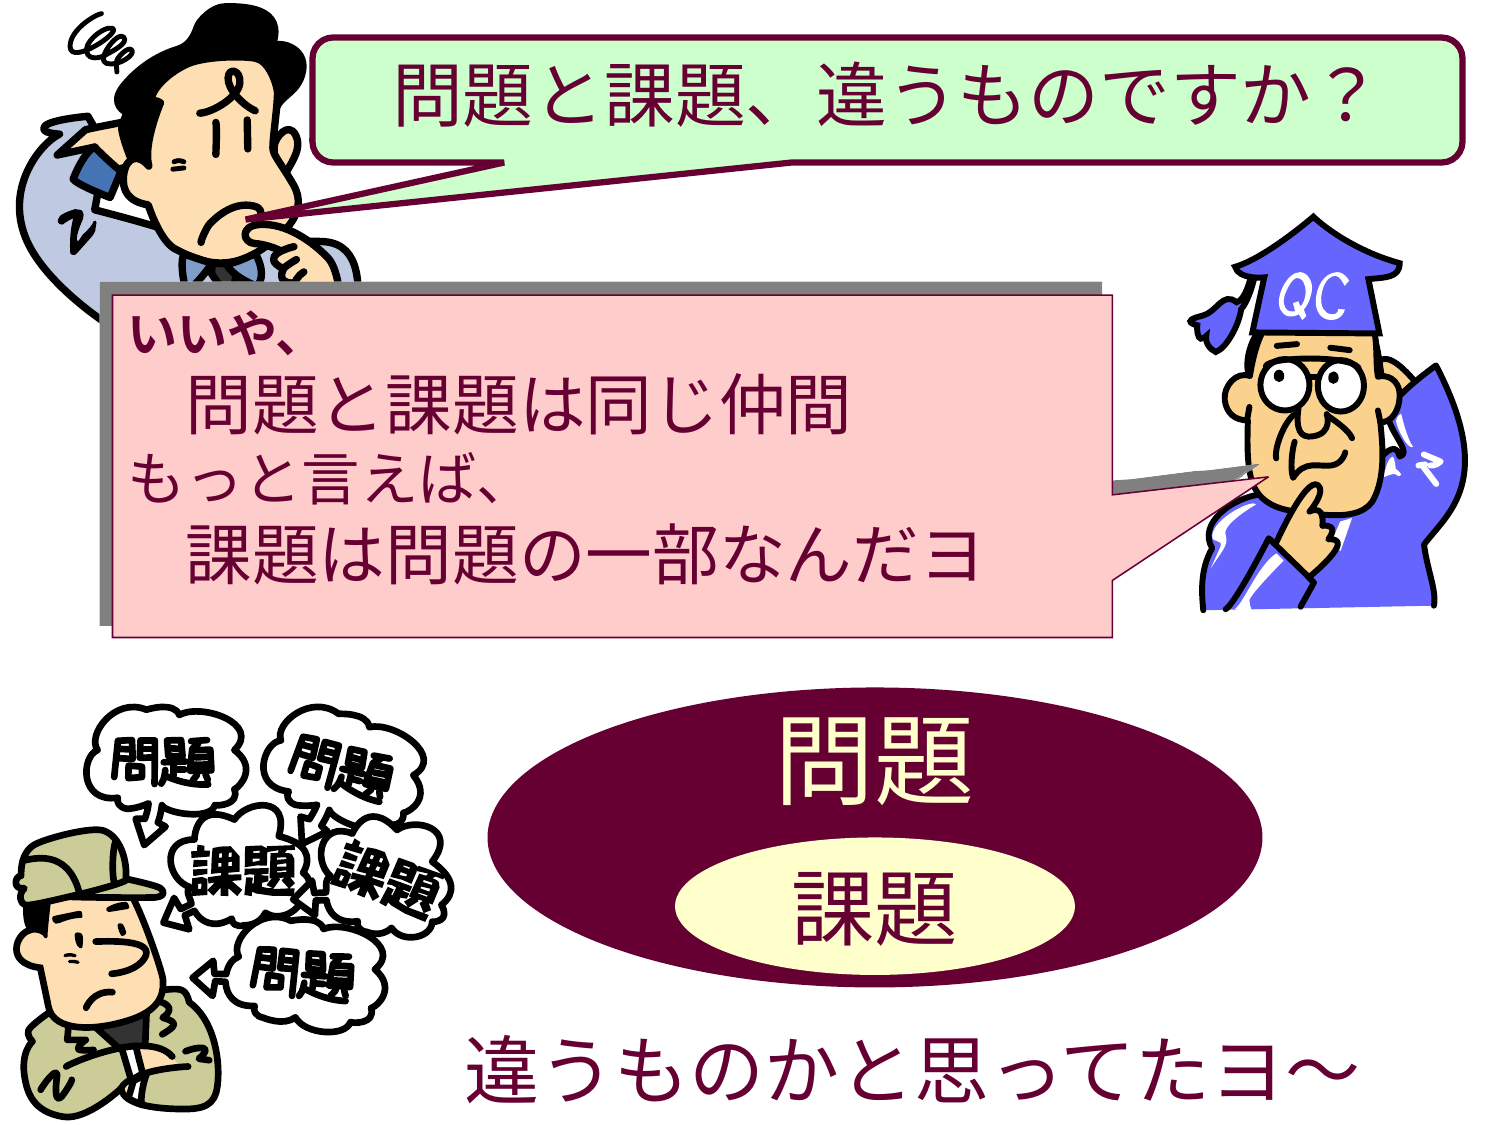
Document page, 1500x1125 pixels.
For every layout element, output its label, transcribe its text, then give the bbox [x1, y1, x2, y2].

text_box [0, 0, 1463, 429]
text_box 違うものかと思ってたヨ～ [466, 1012, 1413, 1125]
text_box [112, 212, 1500, 638]
text_box 問題 [487, 687, 1263, 988]
picture [0, 688, 463, 1125]
text_box 課題 [675, 837, 1075, 975]
